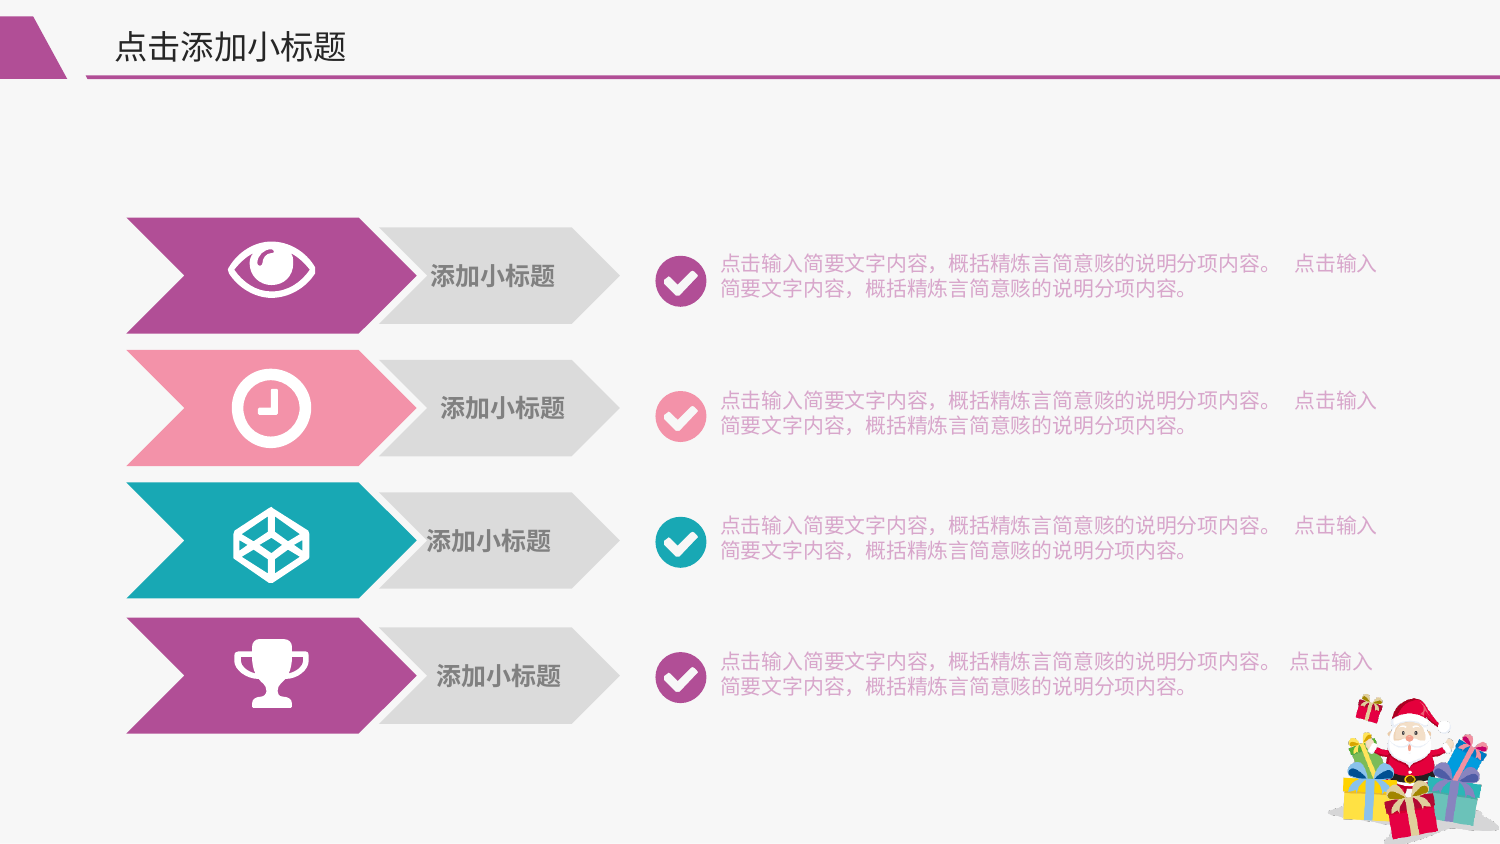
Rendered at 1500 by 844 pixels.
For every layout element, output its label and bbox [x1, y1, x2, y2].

text_box [0, 0, 1500, 844]
text_box [378, 627, 620, 724]
text_box [378, 492, 620, 589]
text_box [378, 227, 620, 324]
text_box [378, 359, 620, 457]
